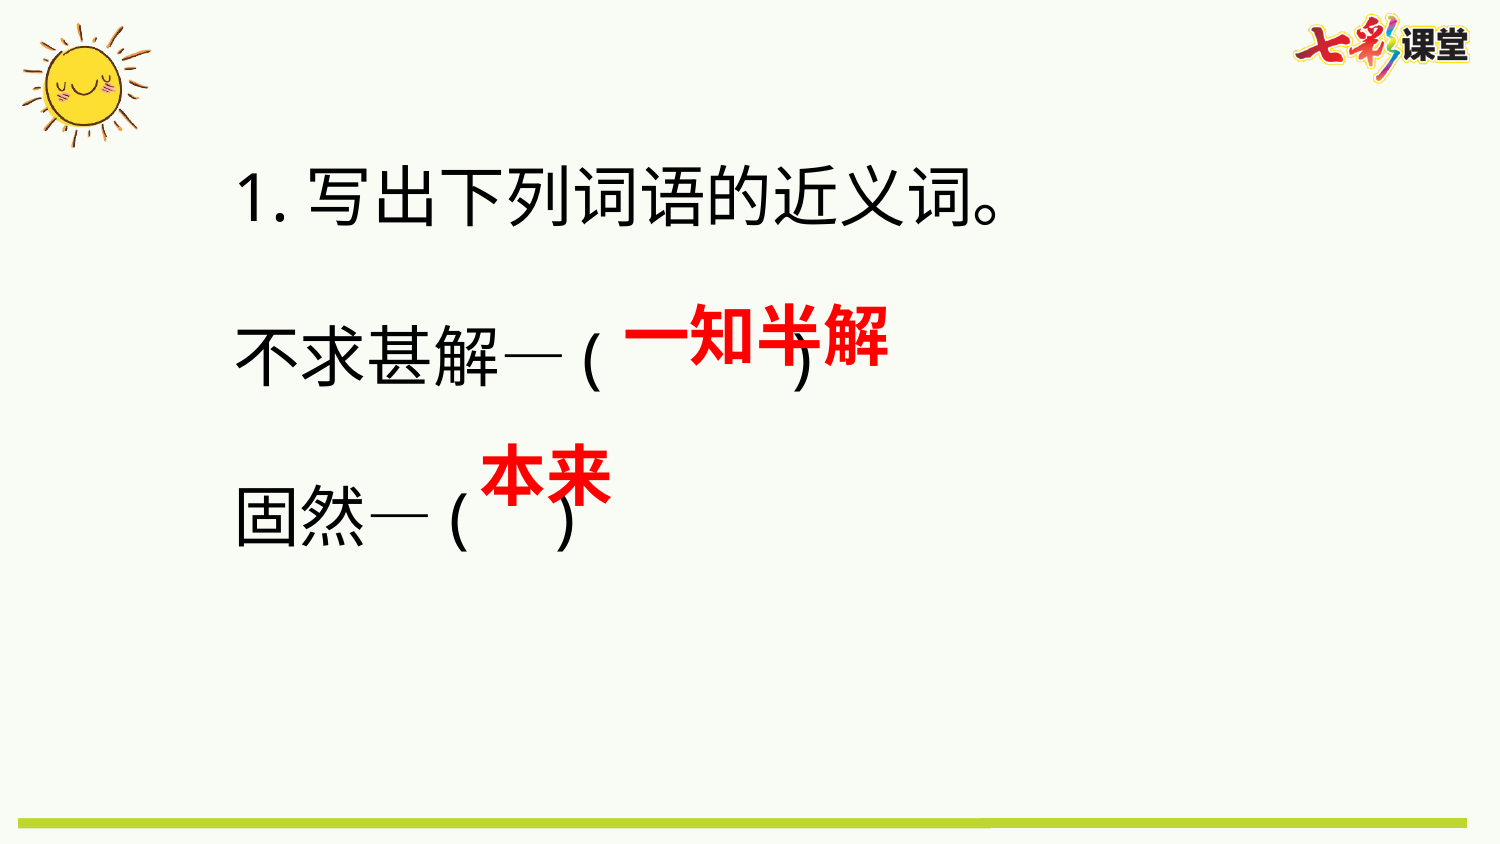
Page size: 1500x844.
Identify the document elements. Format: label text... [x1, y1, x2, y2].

text_box 一知半解 [608, 286, 955, 381]
picture [18, 771, 1467, 844]
text_box 1.写出下列词语的近义词。 不求甚解—( ) 固然—( ) [218, 67, 1223, 562]
text_box 本来 [464, 426, 629, 521]
picture [0, 0, 173, 172]
picture [1291, 9, 1472, 87]
